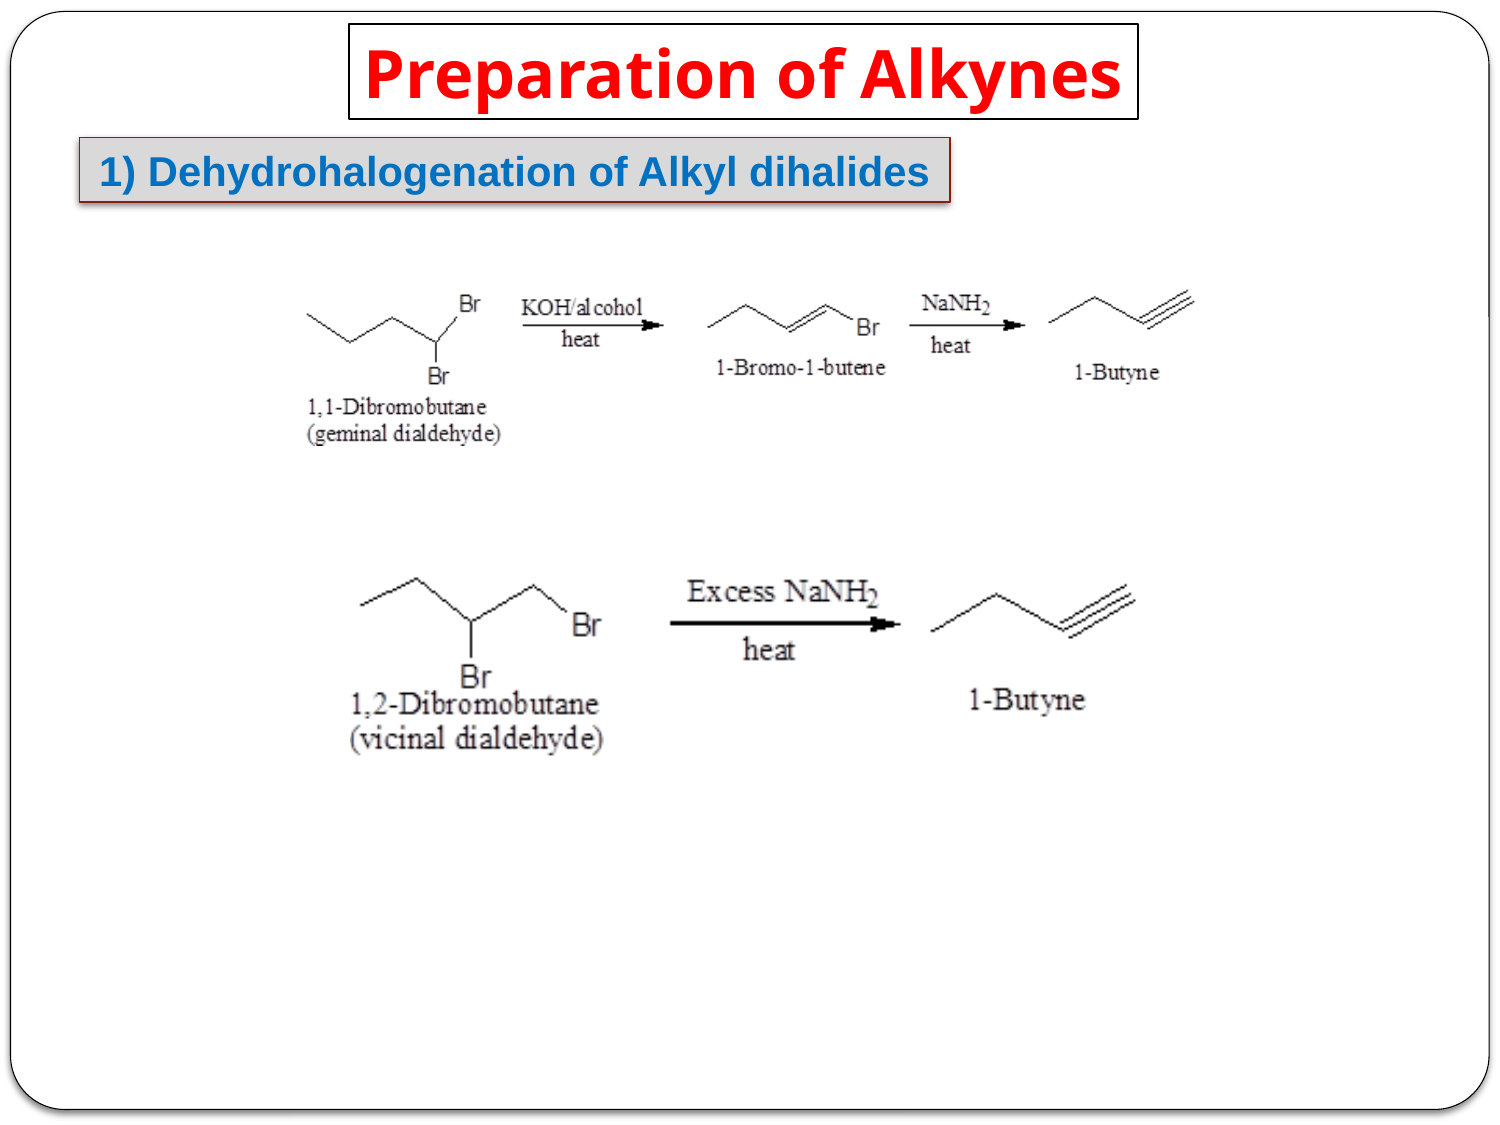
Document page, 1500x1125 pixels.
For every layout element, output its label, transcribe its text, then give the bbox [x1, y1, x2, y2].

picture [349, 574, 1138, 759]
text_box 1) Dehydrohalogenation of Alkyl dihalides [79, 137, 951, 203]
picture [304, 287, 1196, 446]
text_box Preparation of Alkynes [348, 23, 1139, 120]
